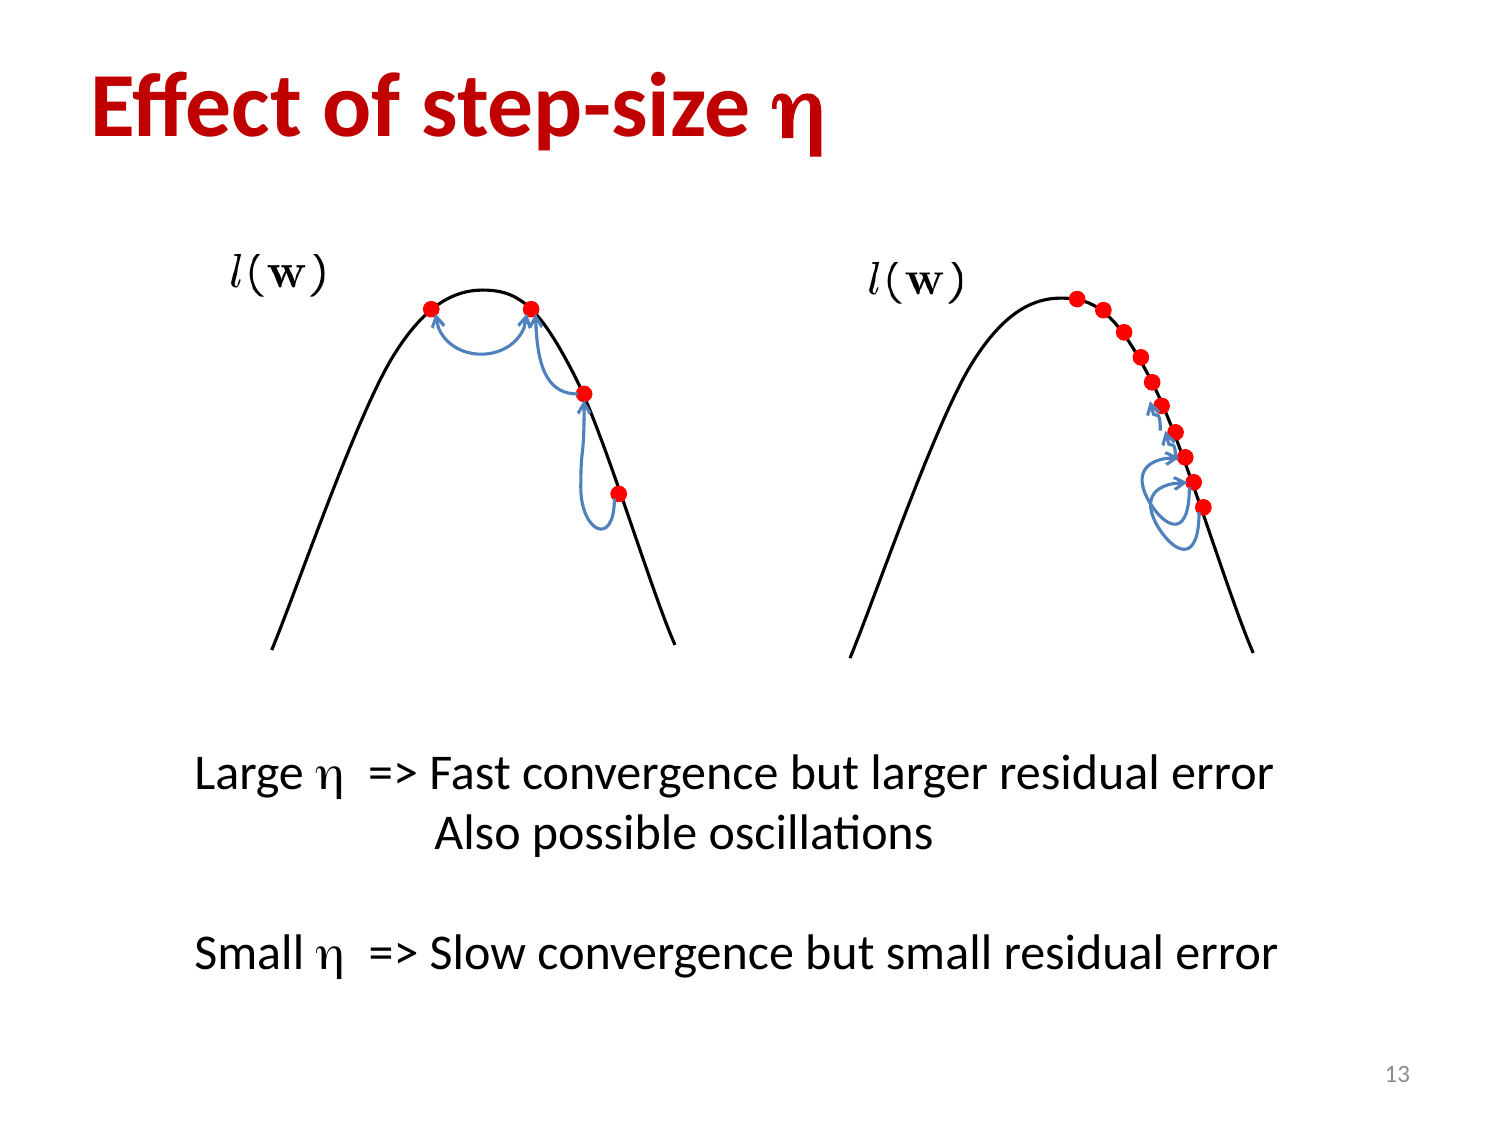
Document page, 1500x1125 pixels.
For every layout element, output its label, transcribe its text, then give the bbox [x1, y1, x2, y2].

picture [225, 254, 326, 297]
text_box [849, 292, 1254, 659]
text_box Large h => Fast convergence but larger residual error Also possible oscillations Small h => Slow convergence but small residual error [179, 732, 1294, 1048]
picture [863, 262, 963, 305]
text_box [271, 287, 676, 651]
slide_number 13 [1074, 1042, 1425, 1103]
title Effect of step-size h [75, 37, 1425, 225]
